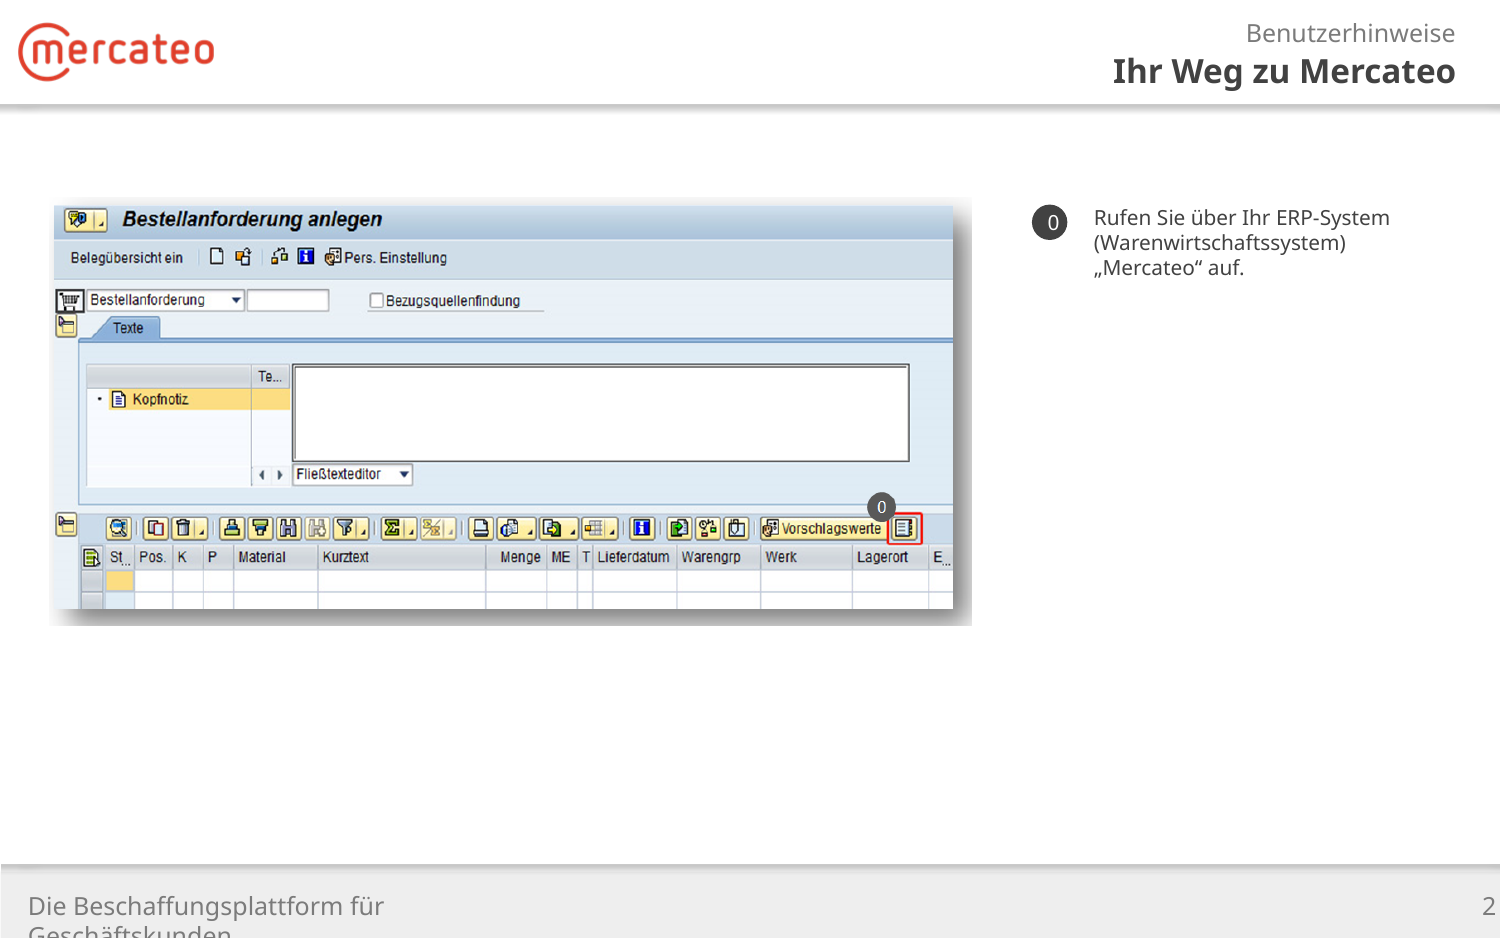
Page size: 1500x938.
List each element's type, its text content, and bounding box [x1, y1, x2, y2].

list Benutzerhinweise [890, 10, 1471, 62]
text_box 0 [1029, 202, 1070, 243]
picture [49, 197, 972, 626]
text_box Rufen Sie über Ihr ERP-System (Warenwirtschaftssystem) „Mercateo“ auf. [1079, 197, 1458, 288]
picture [1, 864, 1500, 875]
picture [0, 0, 1500, 115]
list Ihr Weg zu Mercateo [890, 42, 1472, 94]
